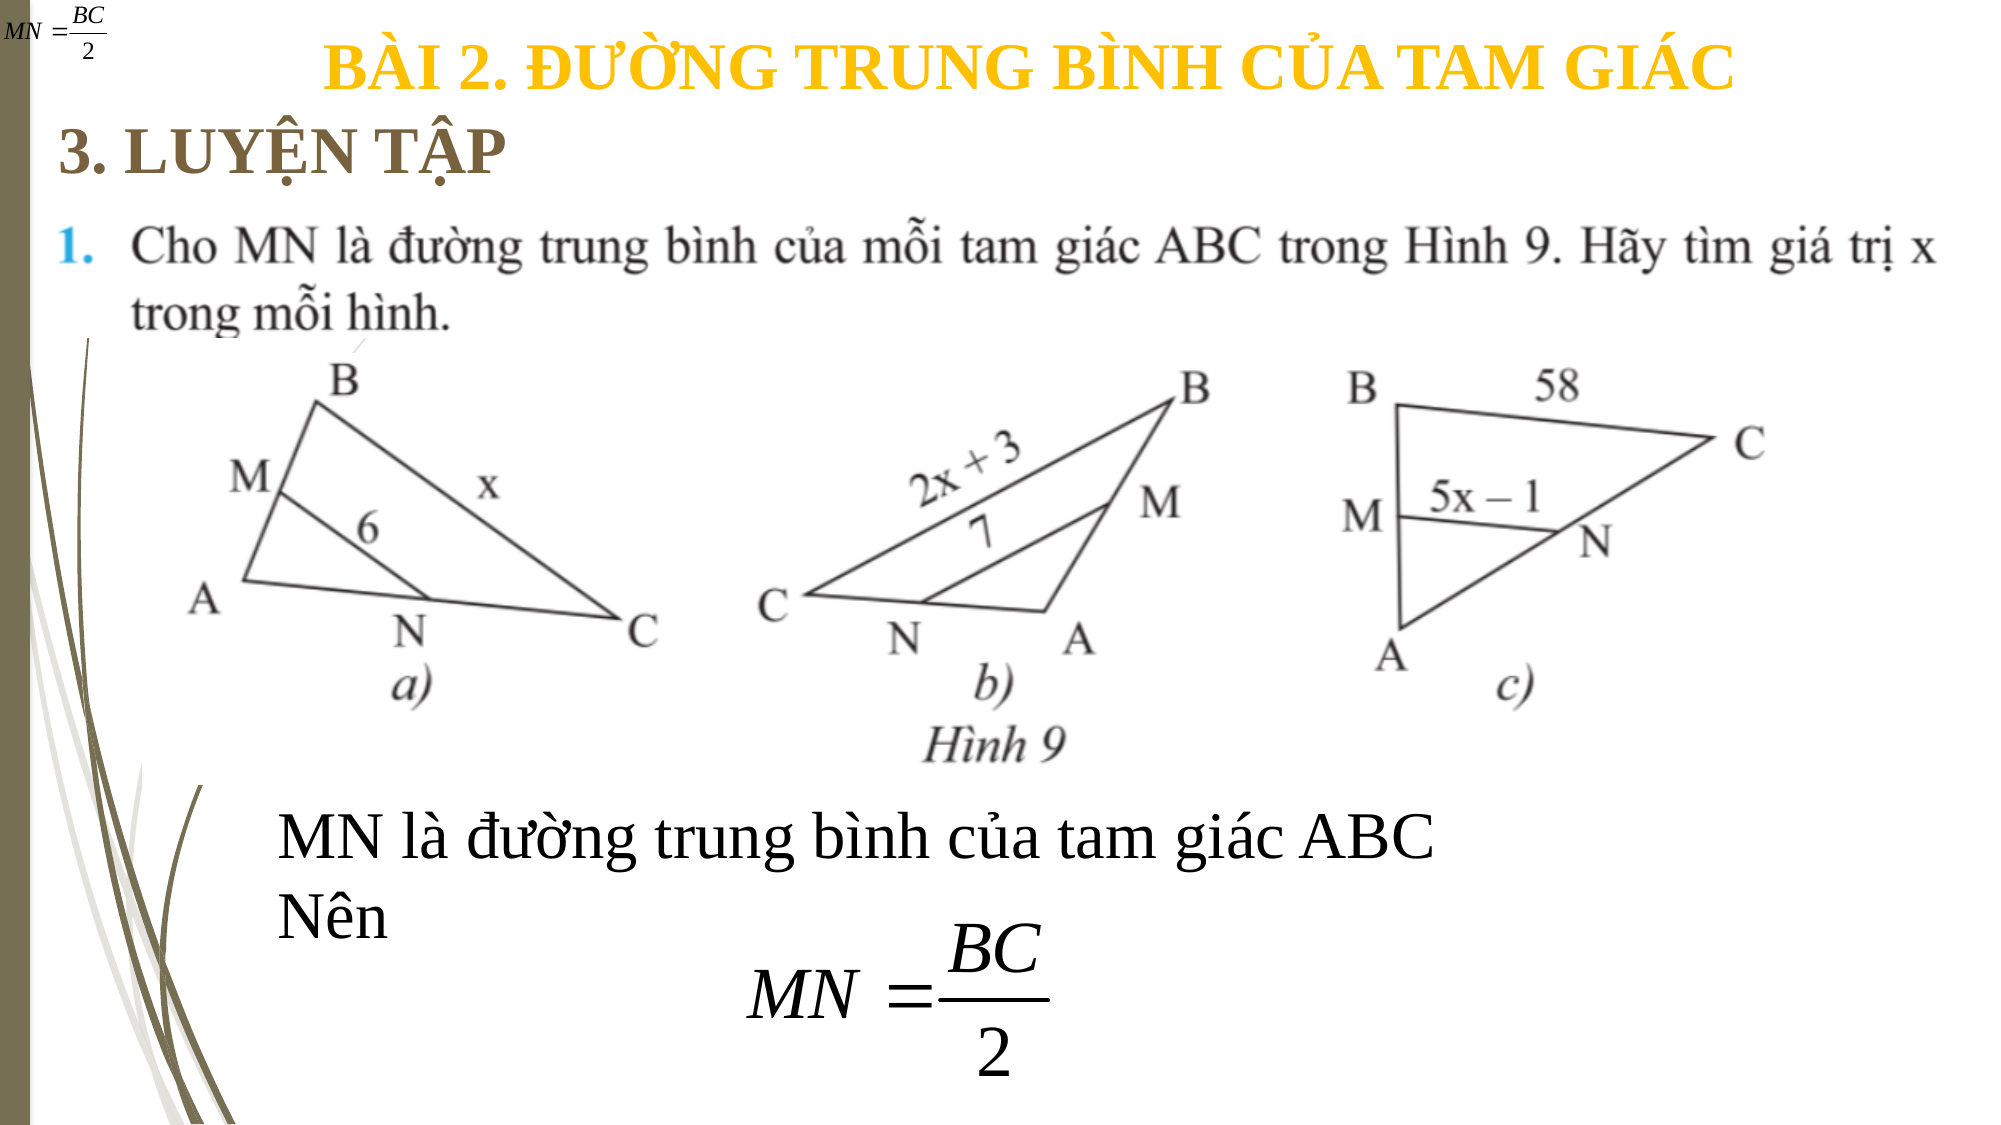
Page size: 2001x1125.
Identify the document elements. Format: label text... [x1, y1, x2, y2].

text_box MN là đường trung bình của tam giác ABC Nên [262, 784, 1952, 960]
picture [142, 352, 1858, 786]
text_box BÀI 2. ĐƯỜNG TRUNG BÌNH CỦA TAM GIÁC [308, 15, 1789, 110]
text_box 3. LUYỆN TẬP [43, 99, 1555, 195]
picture [43, 211, 1952, 338]
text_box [734, 901, 1065, 1091]
